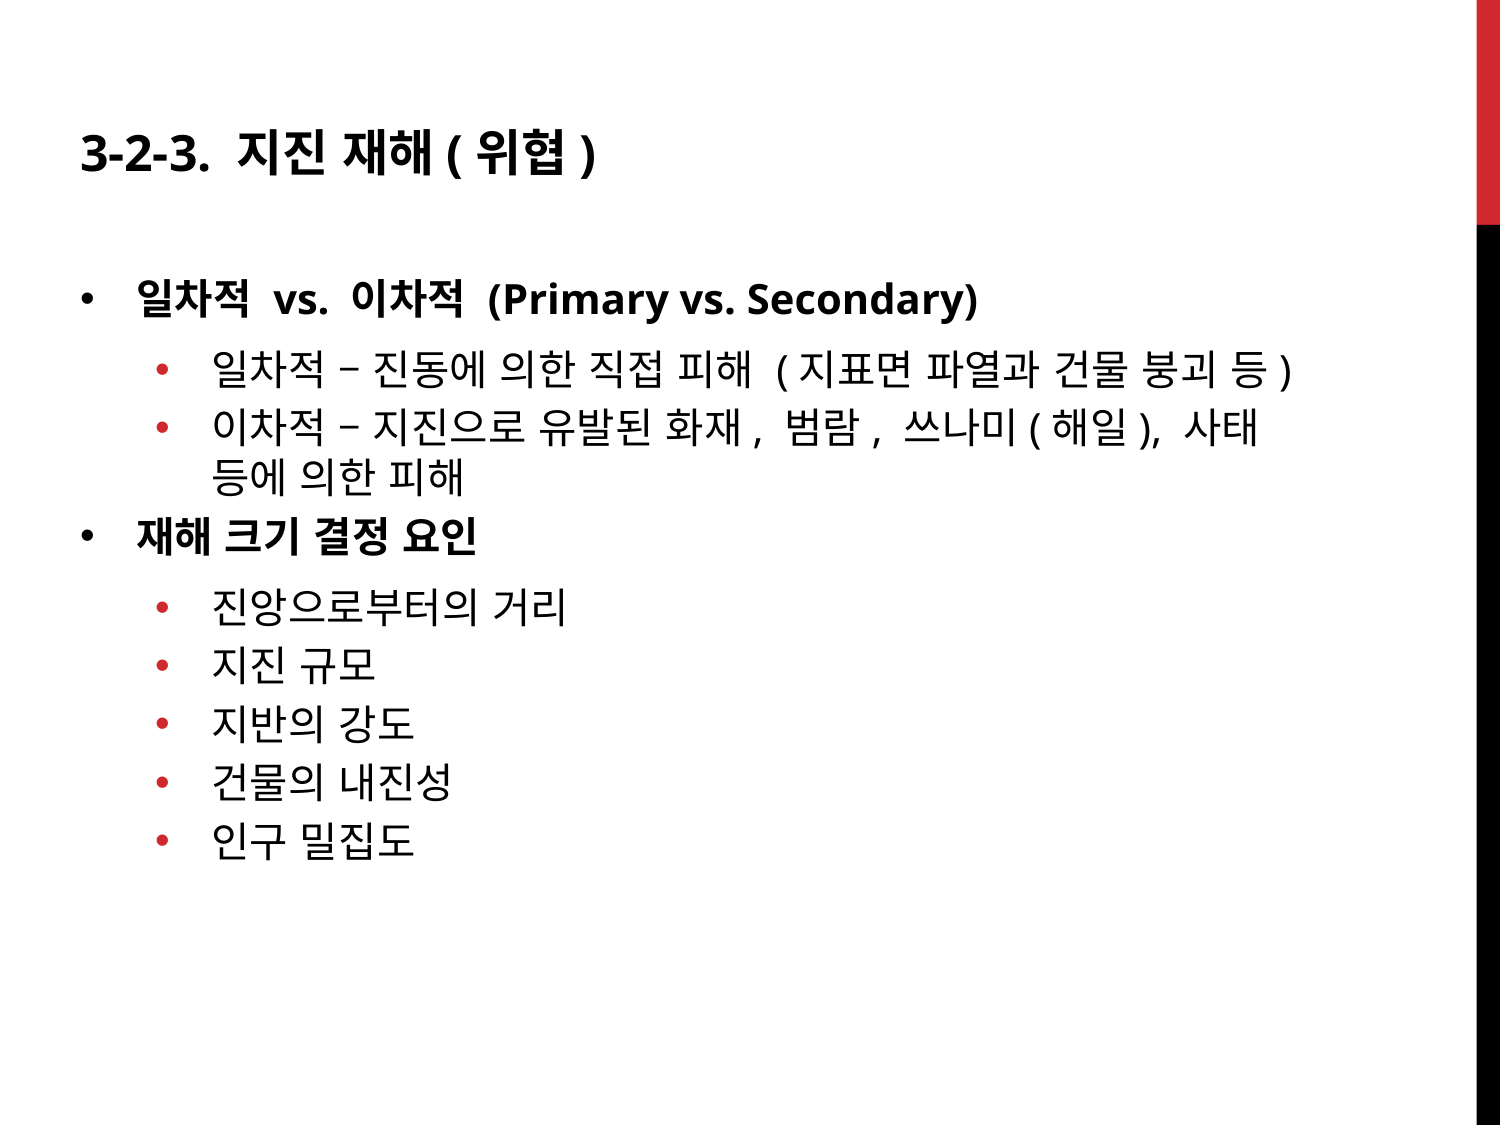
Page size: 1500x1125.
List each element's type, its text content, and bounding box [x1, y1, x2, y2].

list 3-2-3. 지진 재해(위협) 일차적 vs. 이차적 (Primary vs. Secondary) 일차적 – 진동에 의한 직접 피해 (지표면 파열과 건물 붕괴 등) 이차적 – 지진으로 유발된 화재, 범람, 쓰나미(해일), 사태 등에 의한 피해 재해 크기 결정 요인 진앙으로부터의 거리 지진 규모 지반의 강도 건물의 내진성 인구 밀집도 [64, 113, 1315, 1005]
